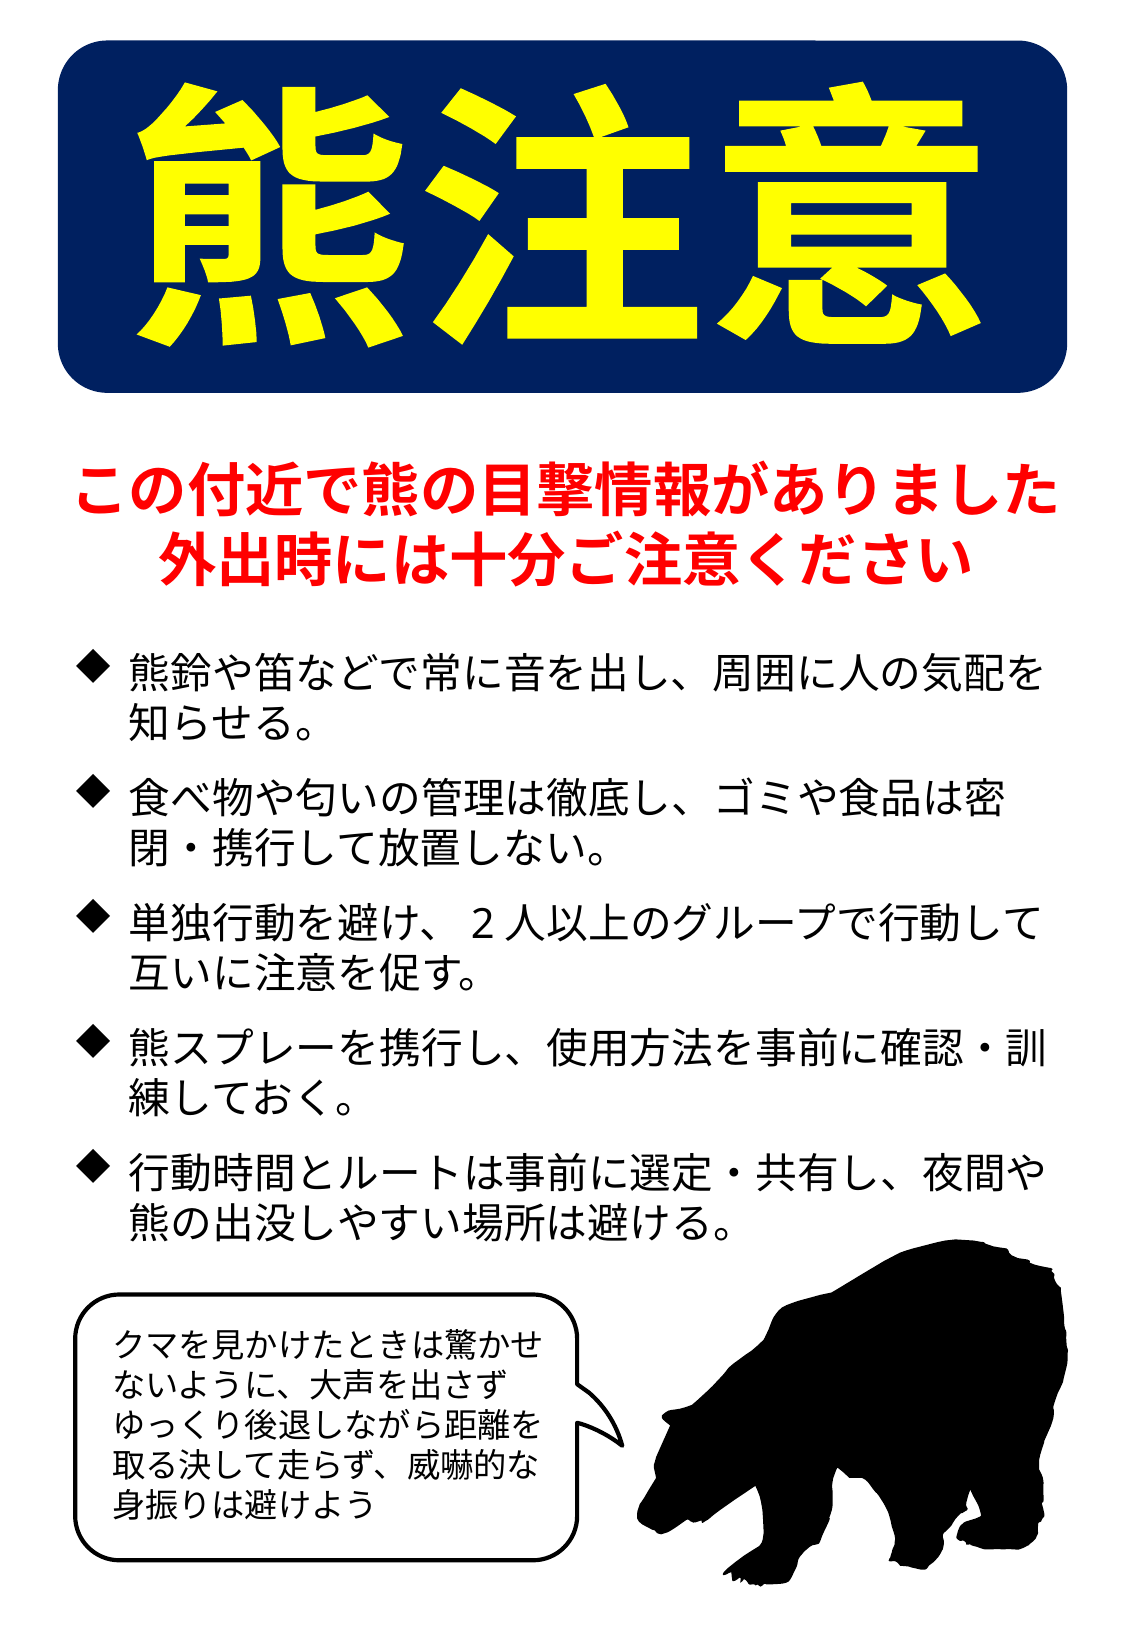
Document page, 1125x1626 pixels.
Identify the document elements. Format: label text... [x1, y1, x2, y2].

text_box [637, 1239, 1069, 1587]
text_box この付近で熊の目撃情報がありました 外出時には十分ご注意ください [50, 445, 1081, 601]
text_box クマを見かけたときは驚かせないように、大声を出さずゆっくり後退しながら距離を取る決して走らず、威嚇的な身振りは避けよう [97, 1316, 563, 1532]
text_box 熊鈴や笛などで常に音を出し、周囲に人の気配を知らせる。 食べ物や匂いの管理は徹底し、ゴミや食品は密閉・携行して放置しない。 単独行動を避け、2人以上のグループで行動して互いに注意を促す。 熊スプレーを携行し、使用方法を事前に確認・訓練しておく。 行動時間とルートは事前に選定・共有し、夜間や熊の出没しやすい場所は避ける。 [57, 639, 1068, 1254]
text_box [55, 38, 1070, 395]
text_box [73, 1292, 625, 1563]
